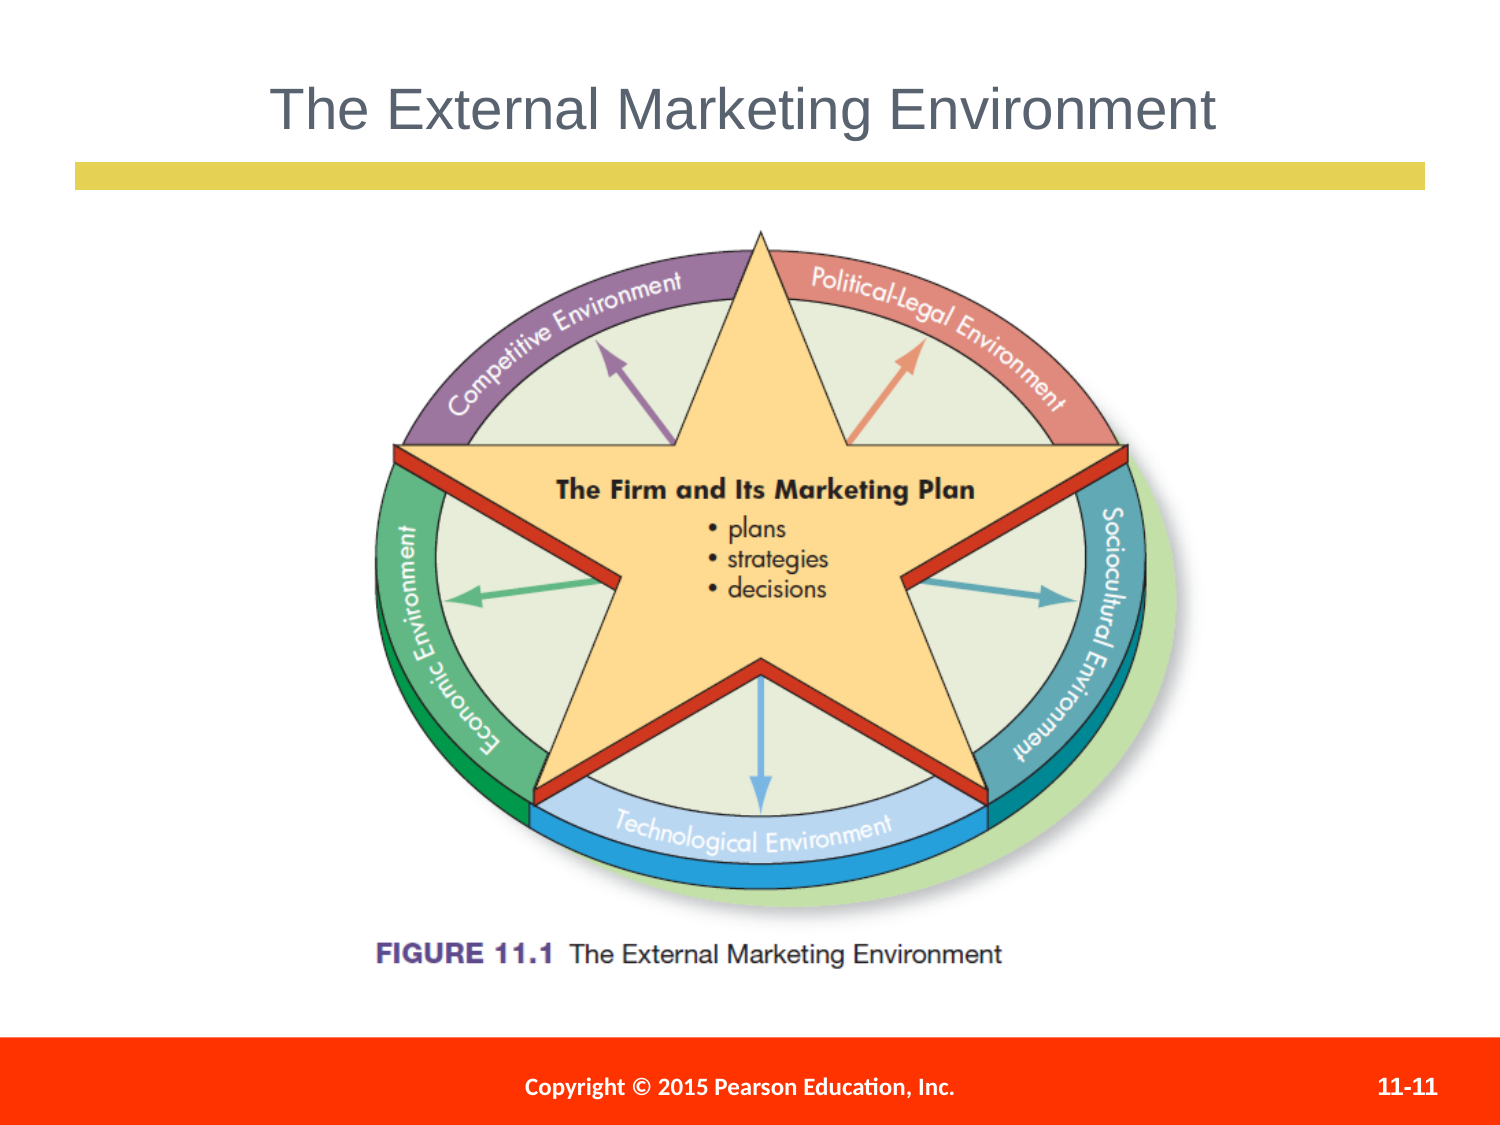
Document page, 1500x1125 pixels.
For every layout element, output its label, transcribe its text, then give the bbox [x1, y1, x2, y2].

picture [274, 209, 1207, 1026]
title The External Marketing Environment [49, 12, 1438, 201]
